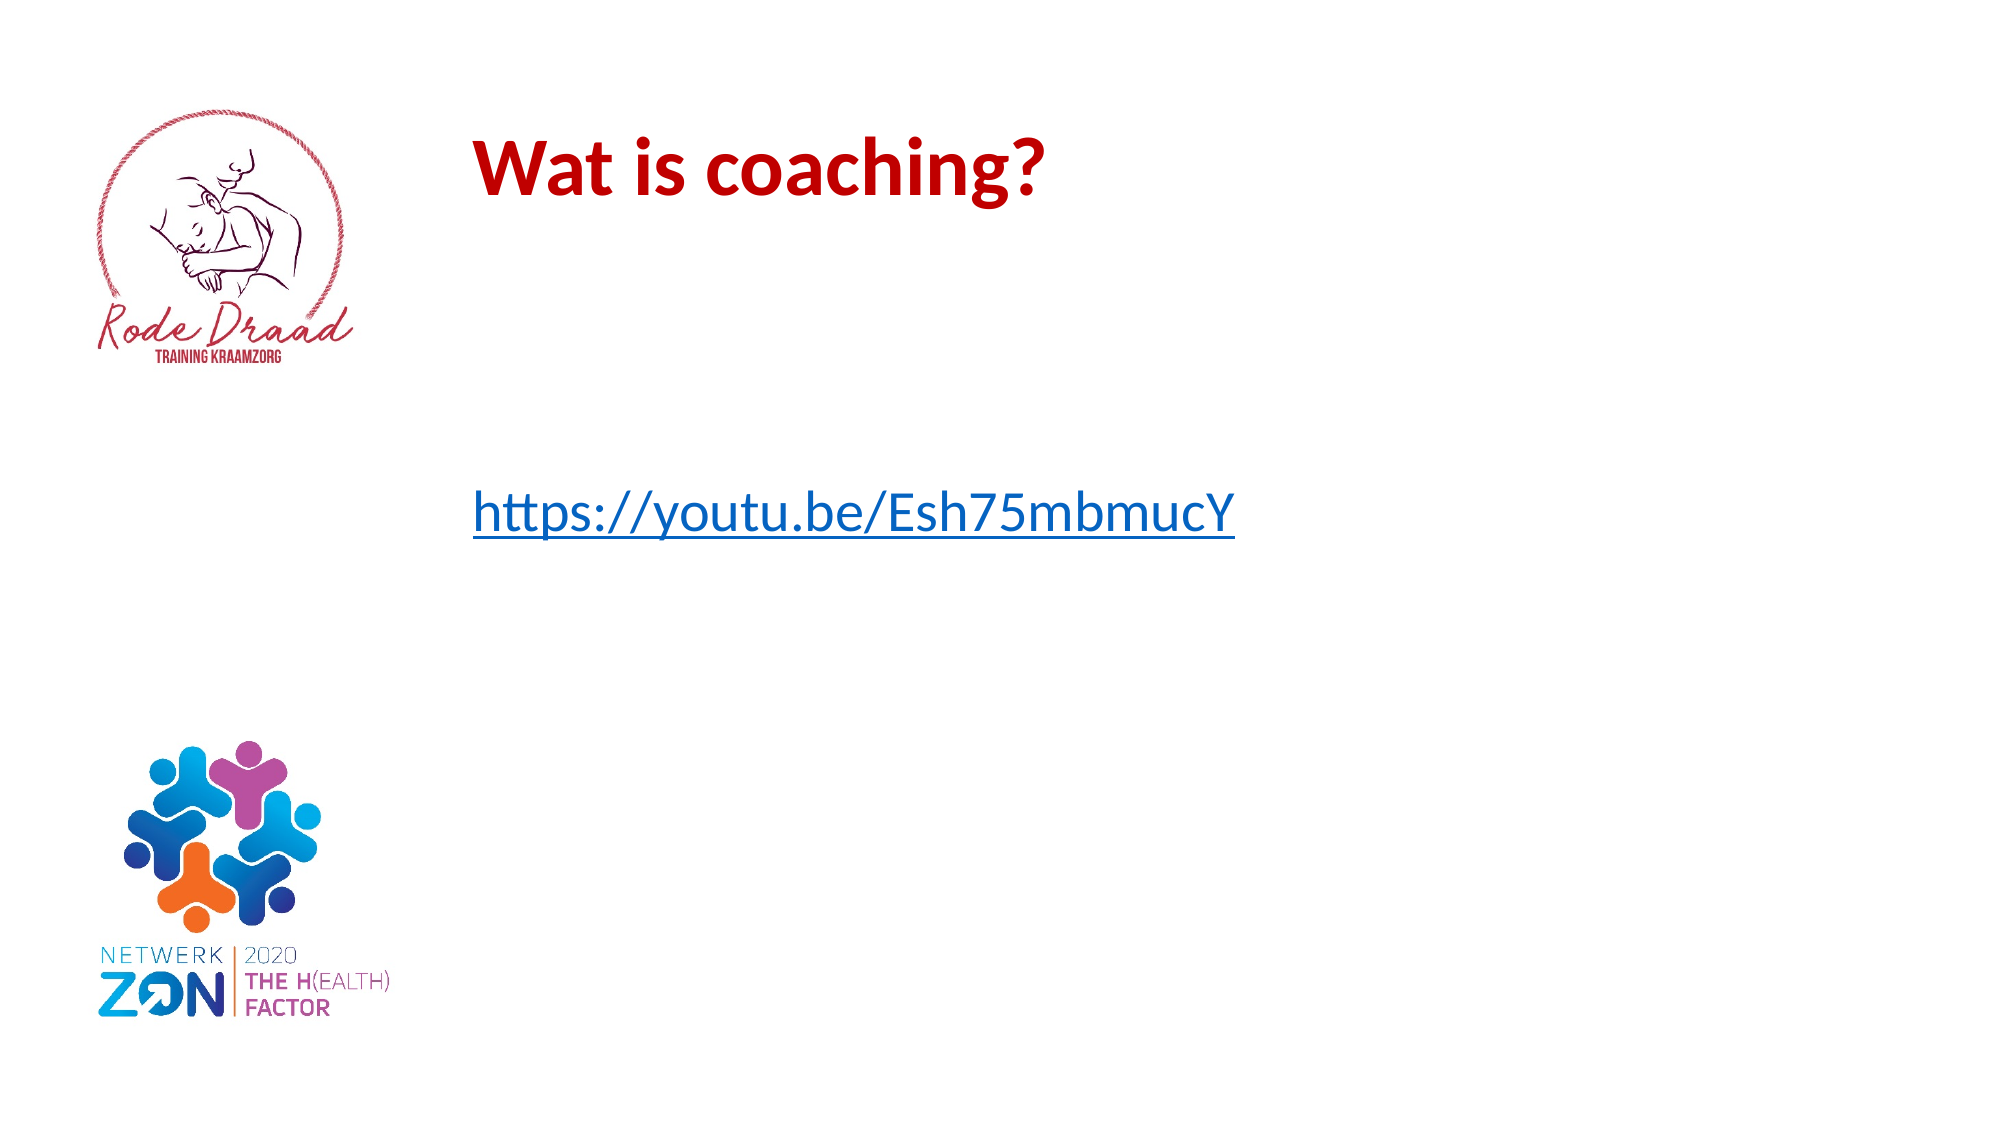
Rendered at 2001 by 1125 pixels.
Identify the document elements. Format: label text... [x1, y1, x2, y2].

title Wat is coaching? [457, 59, 1863, 278]
list https://youtu.be/Esh75mbmucY [457, 299, 1863, 1014]
picture [44, 697, 414, 1067]
picture [0, 75, 458, 415]
